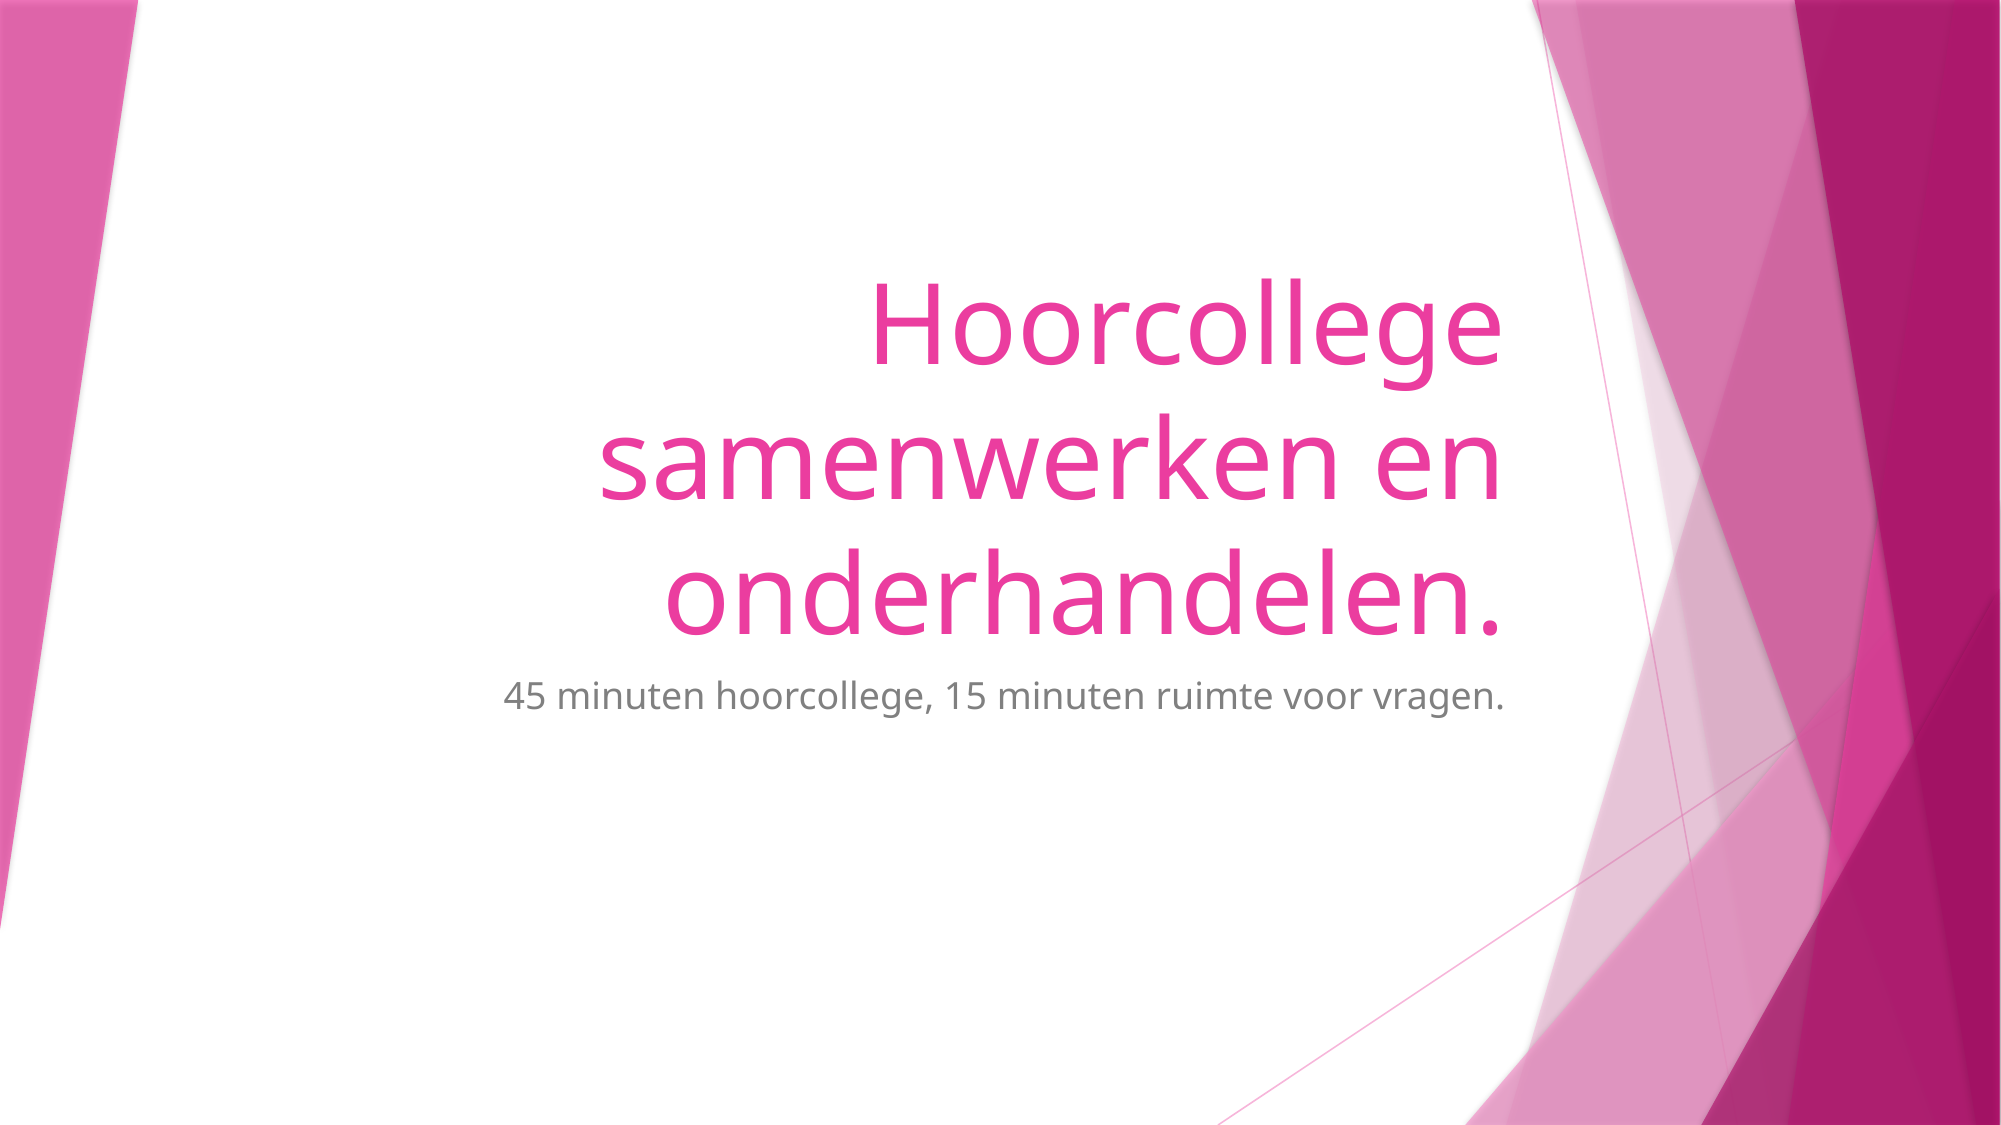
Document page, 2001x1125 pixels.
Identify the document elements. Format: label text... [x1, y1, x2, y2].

subtitle 45 minuten hoorcollege, 15 minuten ruimte voor vragen. [247, 664, 1522, 845]
title Hoorcollege samenwerken en onderhandelen. [247, 394, 1522, 664]
